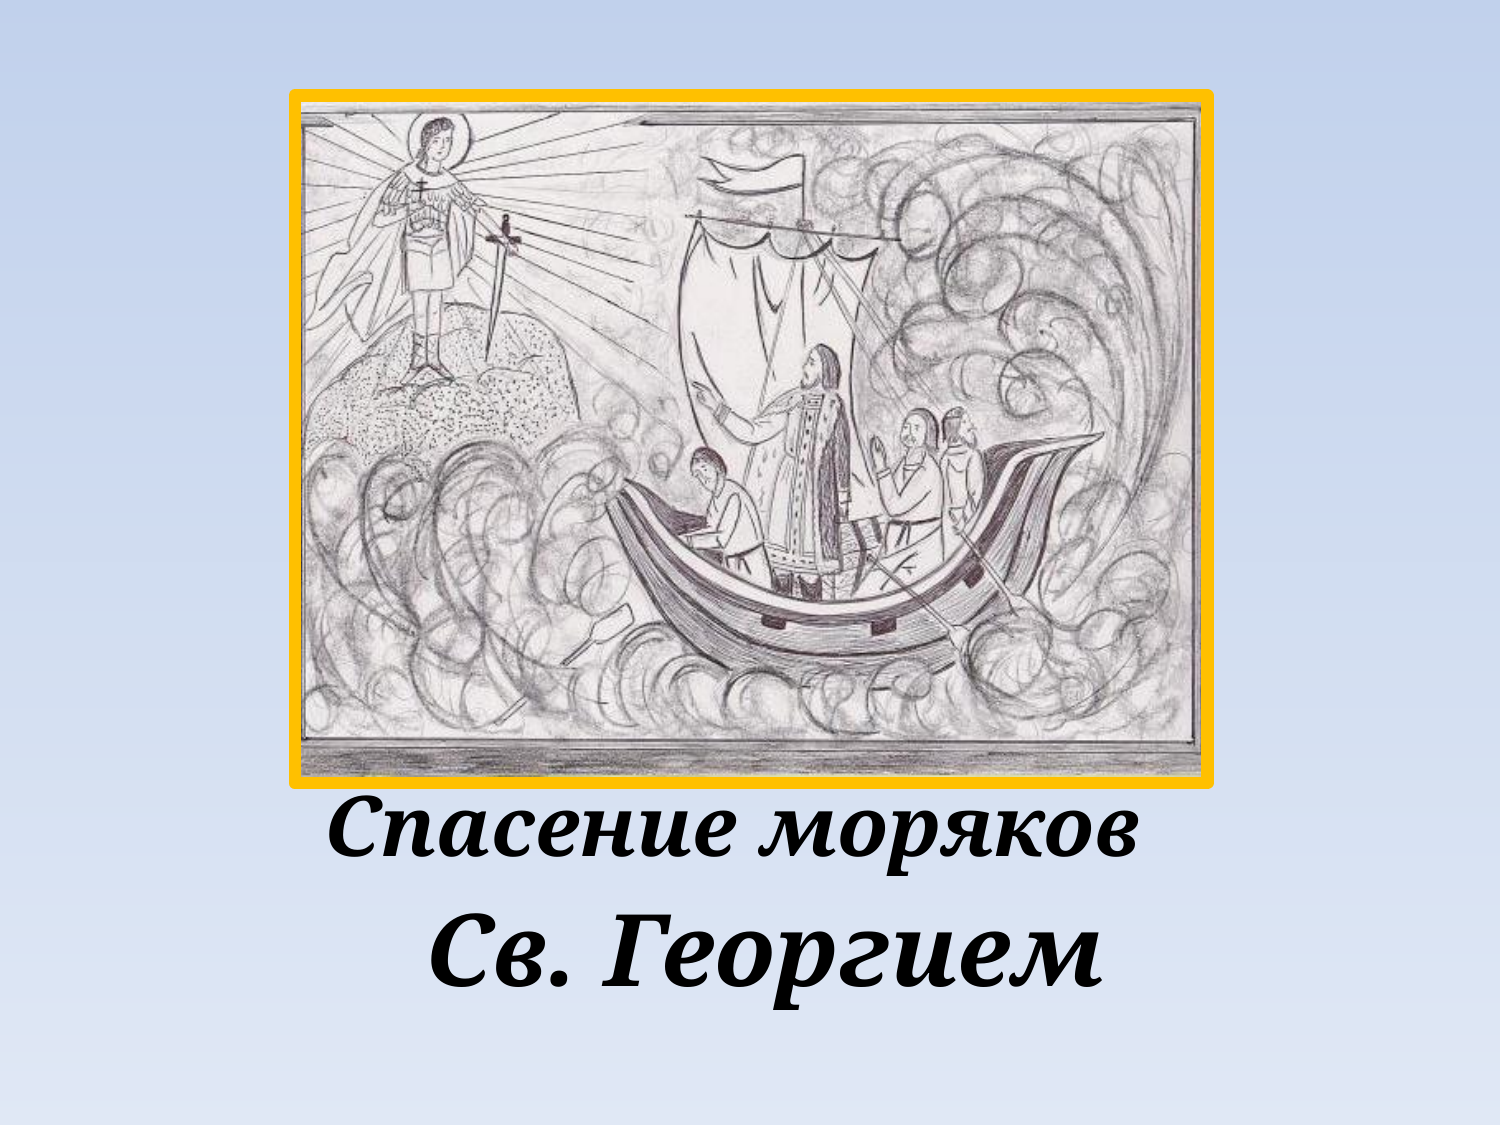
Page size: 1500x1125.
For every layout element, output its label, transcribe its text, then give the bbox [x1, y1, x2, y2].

title Спасение моряков [294, 789, 1194, 878]
picture [300, 101, 1202, 777]
list Св. Георгием [257, 878, 1299, 1011]
